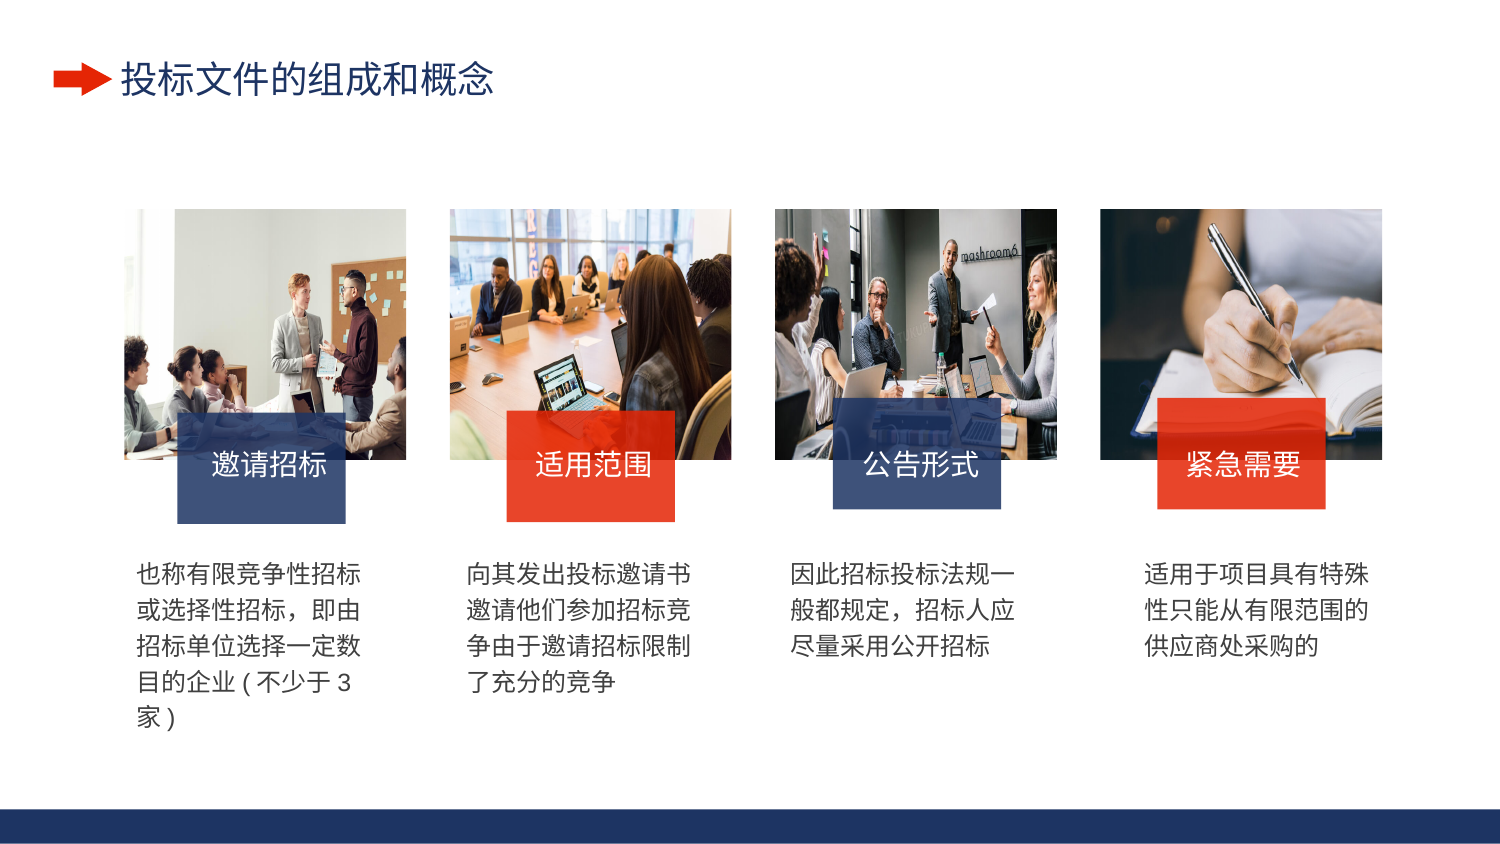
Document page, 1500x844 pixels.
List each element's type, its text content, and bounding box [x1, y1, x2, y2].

text_box 紧急需要 [1184, 441, 1303, 483]
text_box [506, 410, 675, 523]
text_box [832, 397, 1002, 510]
text_box [123, 208, 407, 460]
text_box 适用范围 [534, 441, 653, 483]
text_box 适用于项目具有特殊性只能从有限范围的供应商处采购的 [1133, 546, 1398, 697]
text_box 公告形式 [862, 441, 981, 483]
text_box [774, 208, 1058, 460]
text_box 向其发出投标邀请书邀请他们参加招标竞争由于邀请招标限制了充分的竞争 [455, 546, 720, 697]
text_box [1099, 208, 1383, 460]
text_box 因此招标投标法规一般都规定，招标人应尽量采用公开招标 [779, 546, 1044, 697]
text_box [177, 412, 346, 524]
text_box [1157, 397, 1326, 510]
text_box [449, 208, 732, 460]
text_box 也称有限竞争性招标或选择性招标，即由招标单位选择一定数目的企业(不少于3家) [125, 546, 389, 697]
text_box 邀请招标 [210, 441, 329, 483]
